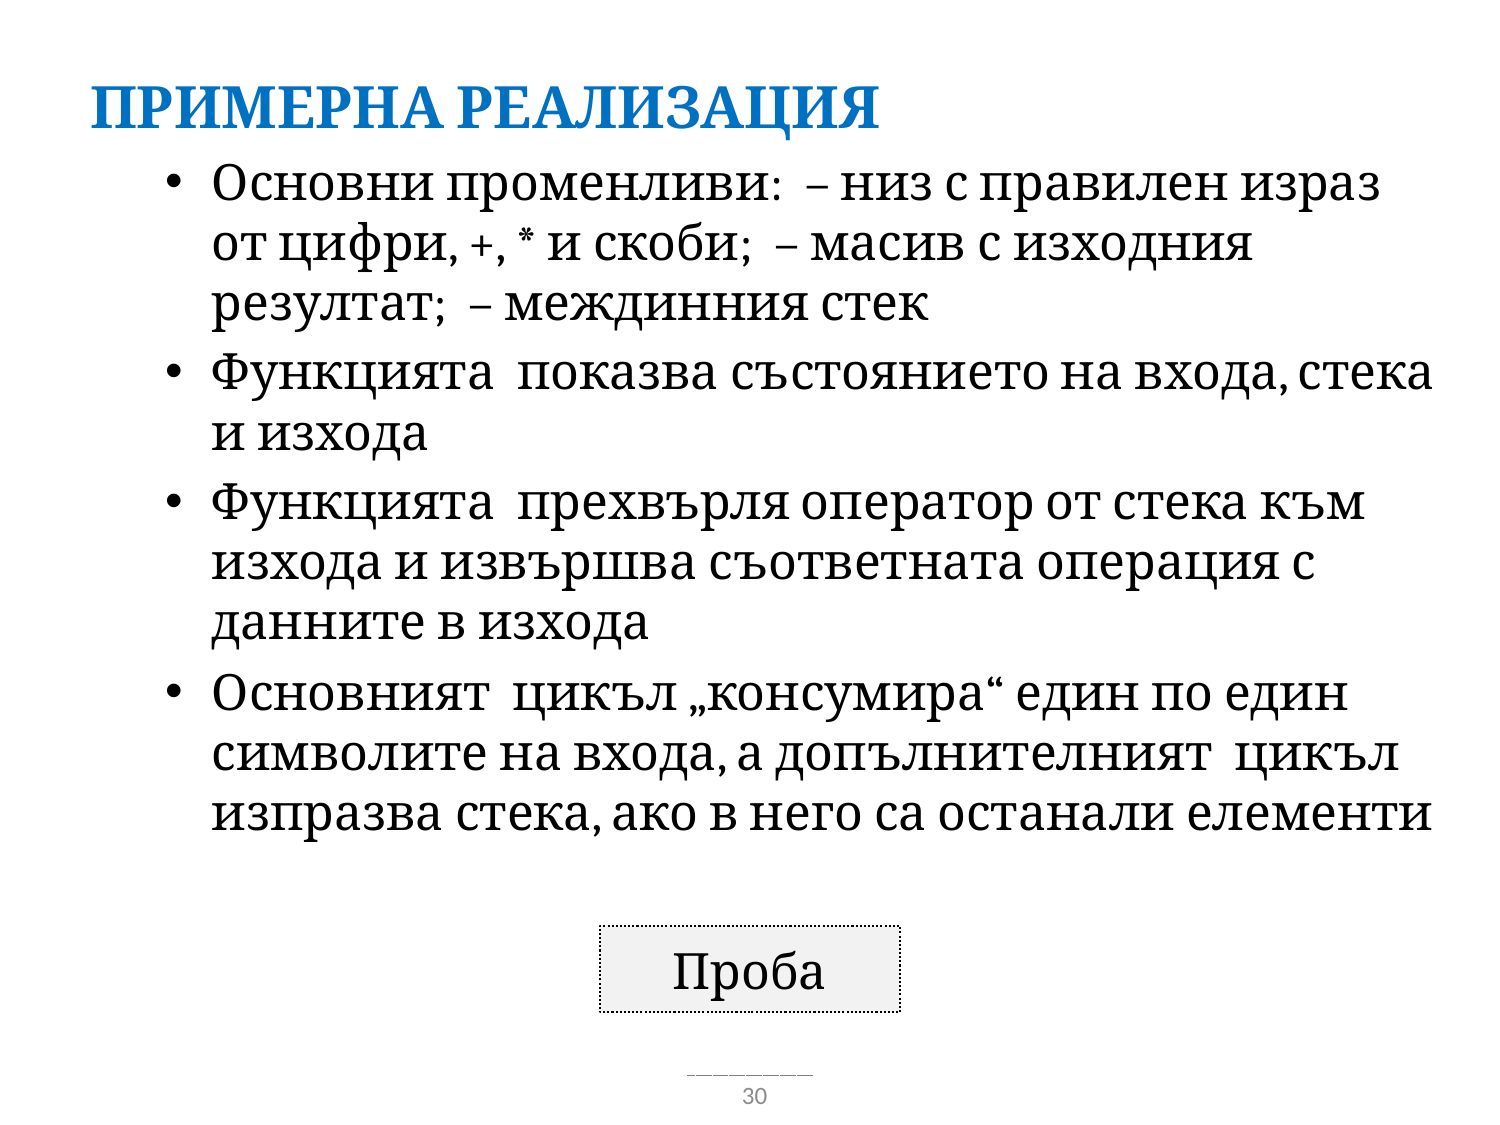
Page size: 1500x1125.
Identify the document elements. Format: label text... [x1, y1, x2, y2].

slide_number 30 [579, 1065, 930, 1125]
text_box Проба [598, 924, 902, 1014]
